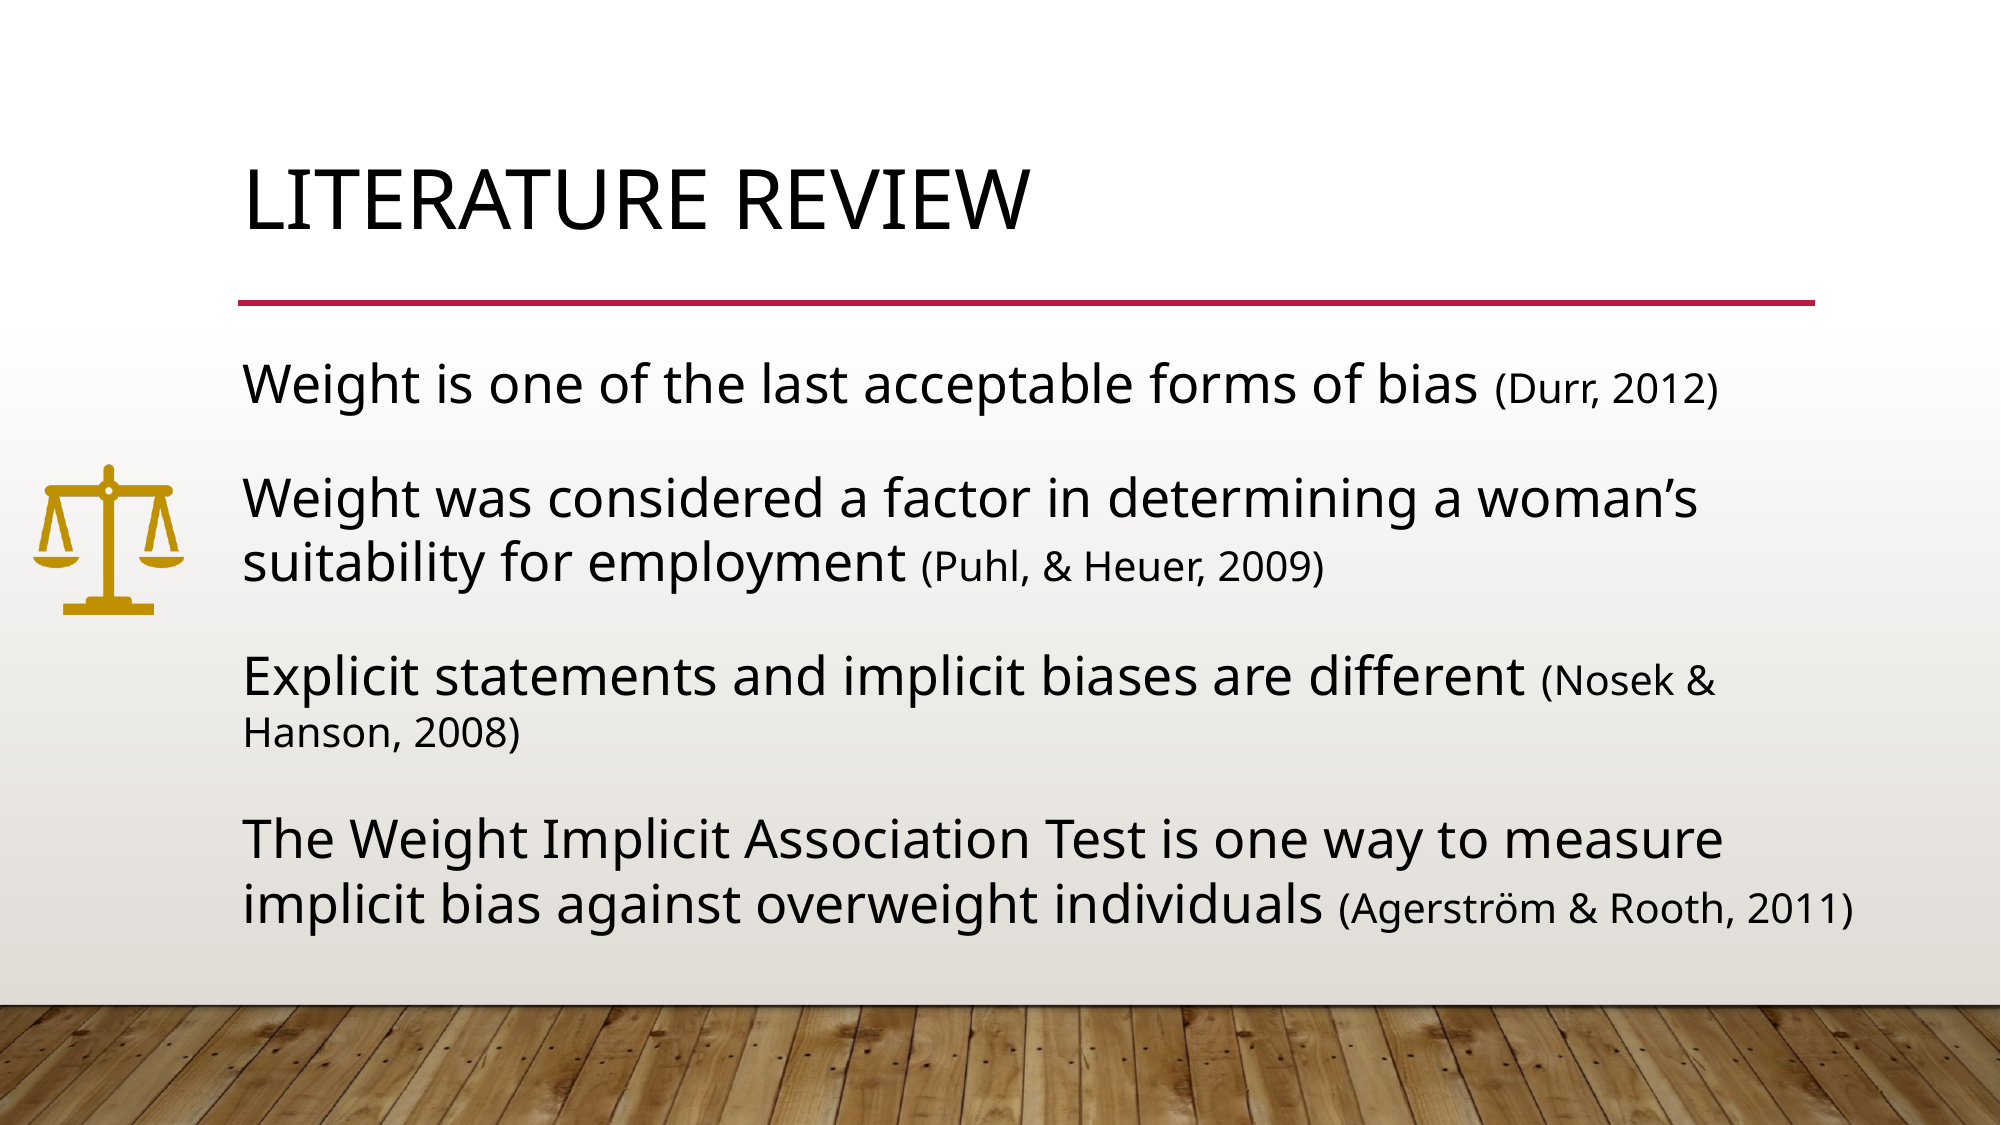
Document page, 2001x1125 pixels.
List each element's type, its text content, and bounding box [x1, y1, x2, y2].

list Weight is one of the last acceptable forms of bias (Durr, 2012) Weight was considered a factor in determining a woman’s suitability for employment (Puhl, & Heuer, 2009) Explicit statements and implicit biases are different (Nosek & Hanson, 2008) The Weight Implicit Association Test is one way to measure implicit bias against overweight individuals (Agerström & Rooth, 2011) [227, 342, 1870, 996]
picture [18, 449, 199, 630]
title Literature review [227, 81, 1284, 323]
picture [0, 1005, 2000, 1125]
